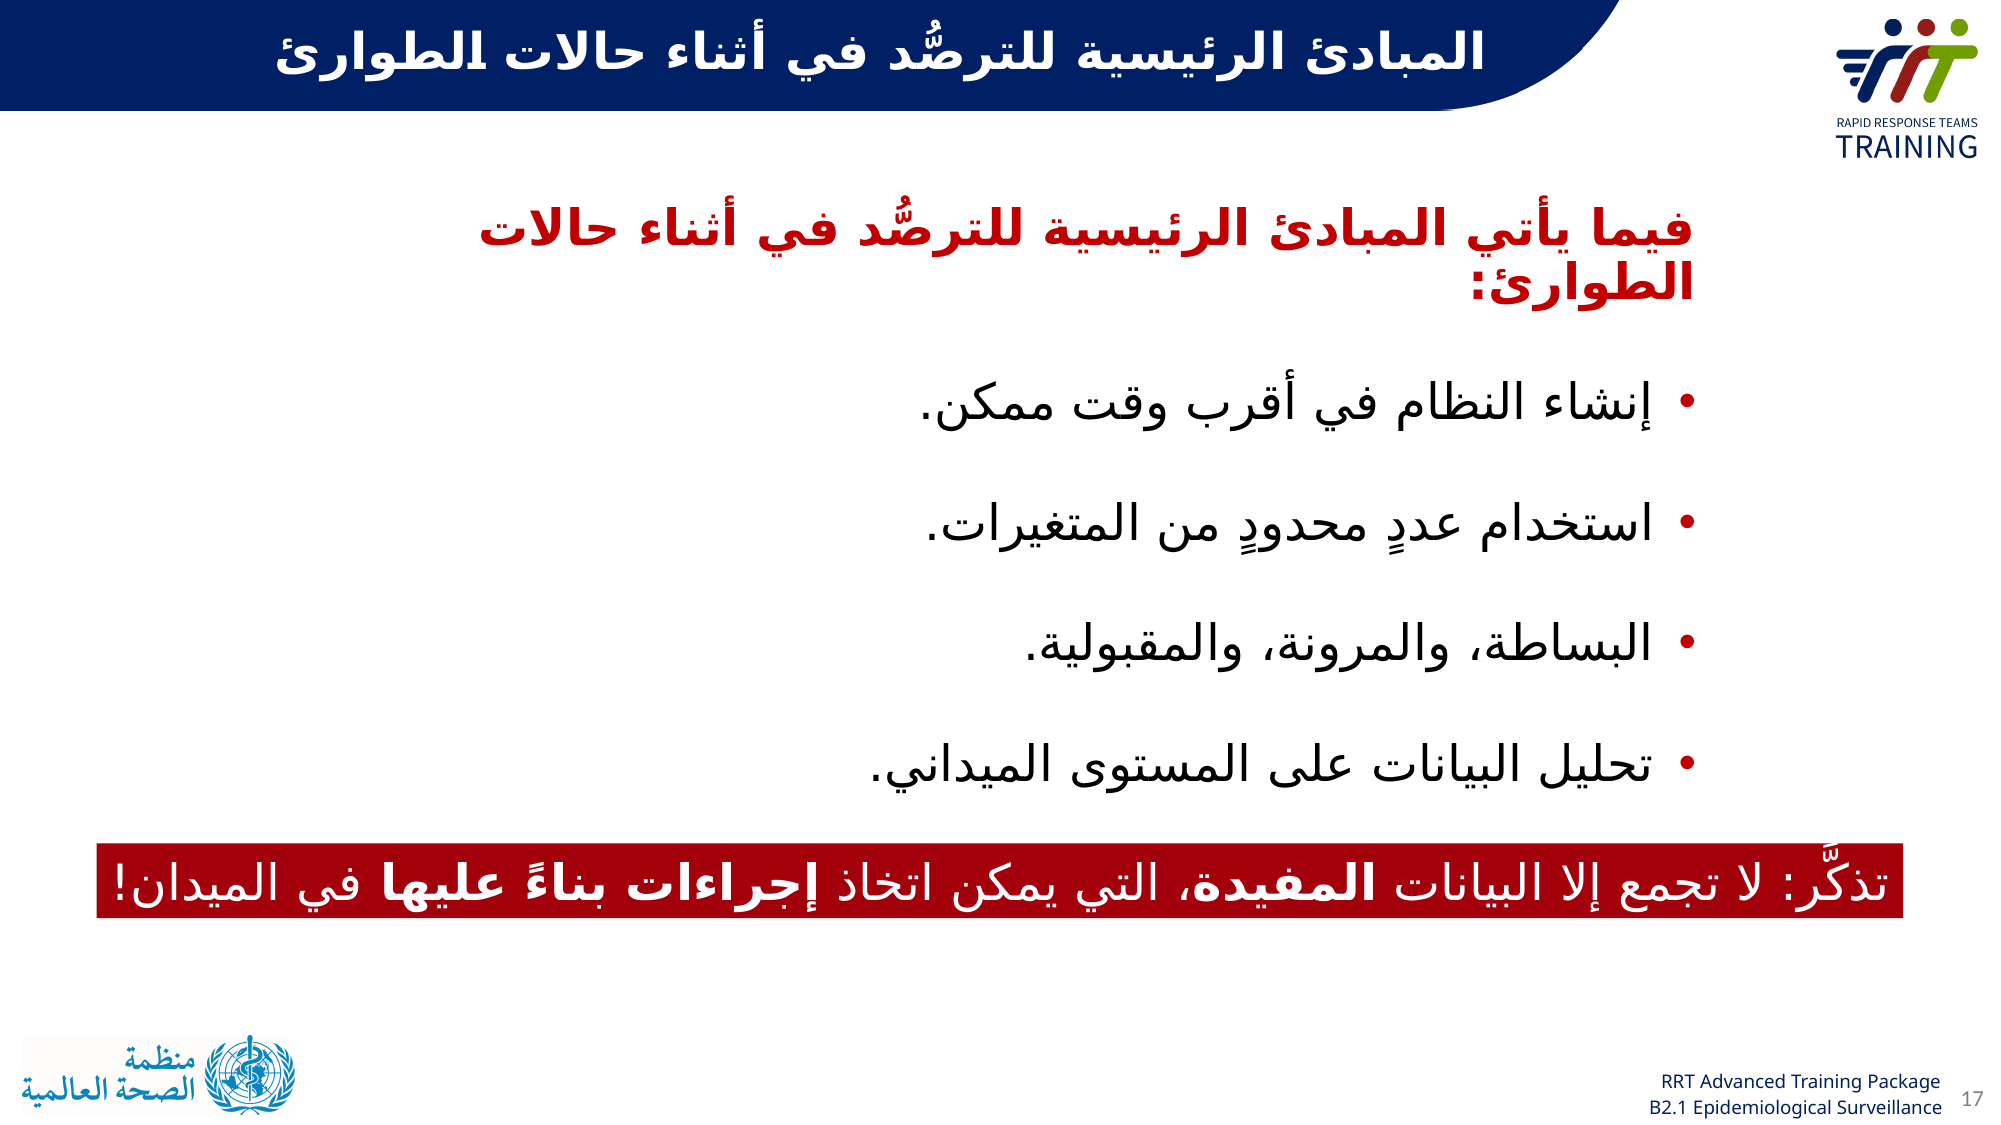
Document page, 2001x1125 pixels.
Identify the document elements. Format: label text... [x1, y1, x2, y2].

picture [252, 1050, 258, 1059]
picture [0, 0, 1646, 111]
text_box تذكَّر: لا تجمع إلا البيانات المفيدة، التي يمكن اتخاذ إجراءات بناءً عليها في الميدان! [96, 843, 1904, 919]
list فيما يأتي المبادئ الرئيسية للترصُّد في أثناء حالات الطوارئ: إنشاء النظام في أقرب وقت ممكن. استخدام عددٍ محدودٍ من المتغيرات. البساطة، والمرونة، والمقبولية. تحليل البيانات على المستوى الميداني. [354, 194, 1705, 817]
text_box المبادئ الرئيسية للترصُّد في أثناء حالات الطوارئ [10, 3, 1495, 104]
picture [1835, 19, 1978, 167]
picture [22, 1035, 295, 1115]
